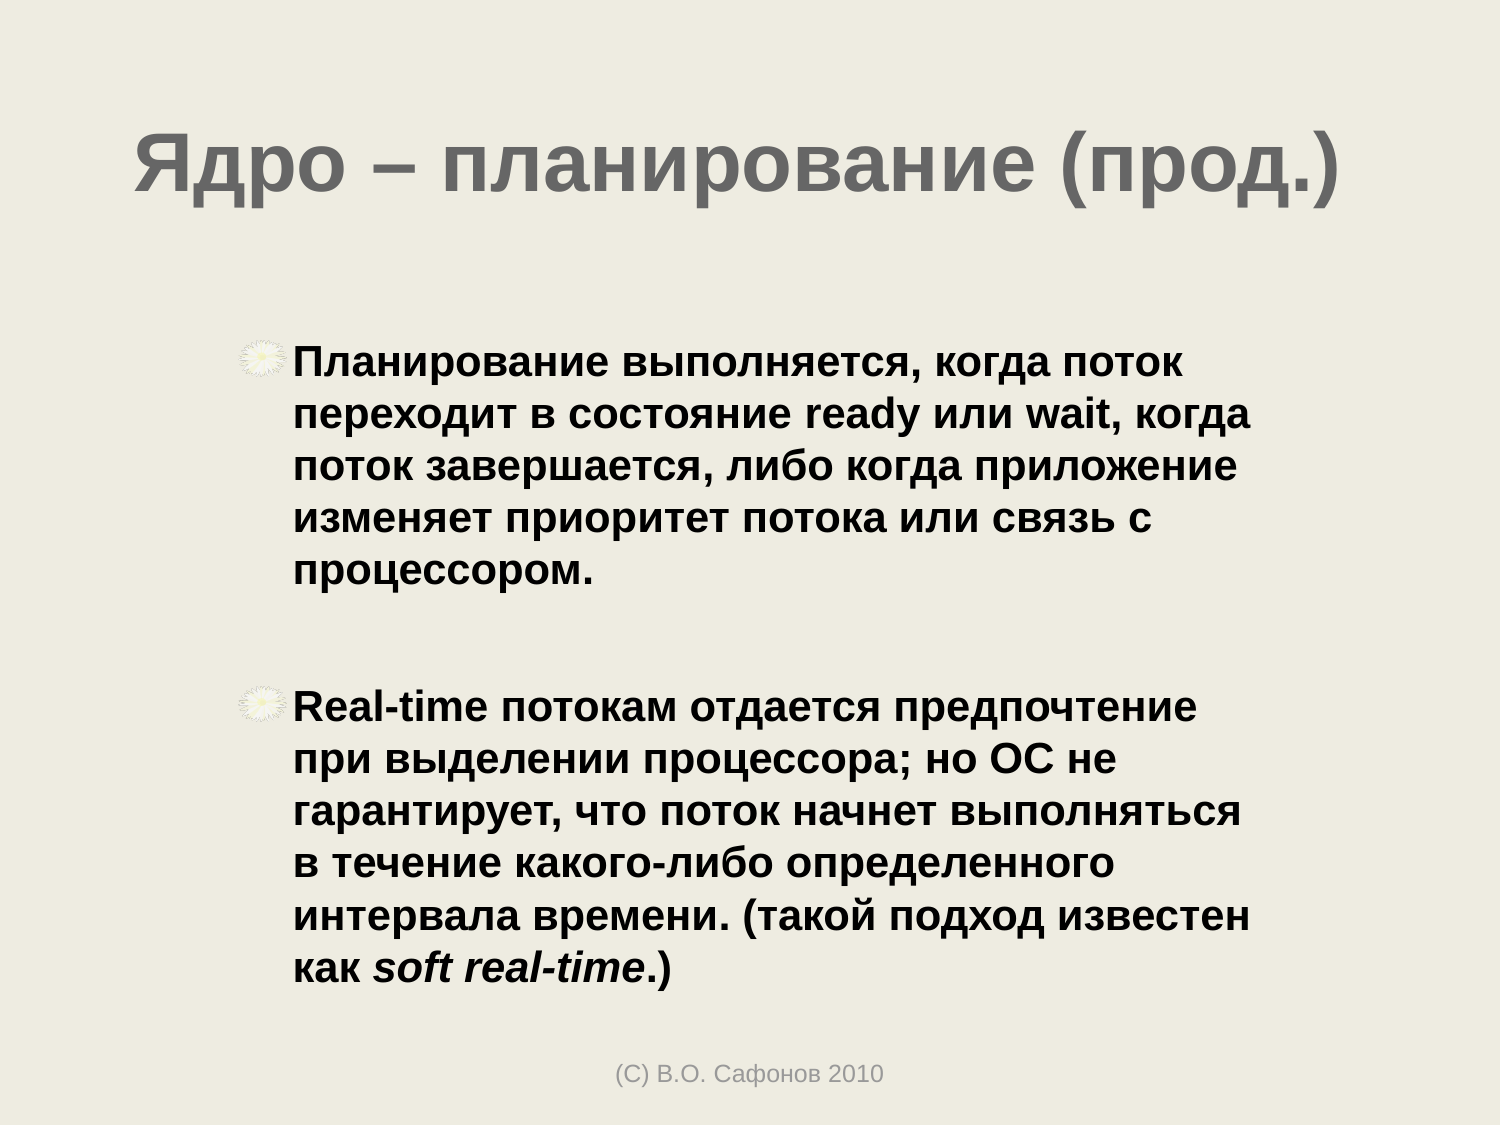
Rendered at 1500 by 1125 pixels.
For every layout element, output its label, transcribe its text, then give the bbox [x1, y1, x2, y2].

footer (С) В.О. Сафонов 2010 [512, 1042, 988, 1103]
picture [238, 340, 287, 377]
picture [238, 686, 287, 722]
title Ядро – планирование (прод.) [74, 49, 1426, 268]
list Планирование выполняется, когда поток переходит в состояние ready или wait, когда поток завершается, либо когда приложение изменяет приоритет потока или связь с процессором. Real-time потокам отдается предпочтение при выделении процессора; но ОС не гарантирует, что поток начнет выполняться в течение какого-либо определенного интервала времени. (такой подход известен как soft real-time.) [223, 324, 1276, 1005]
